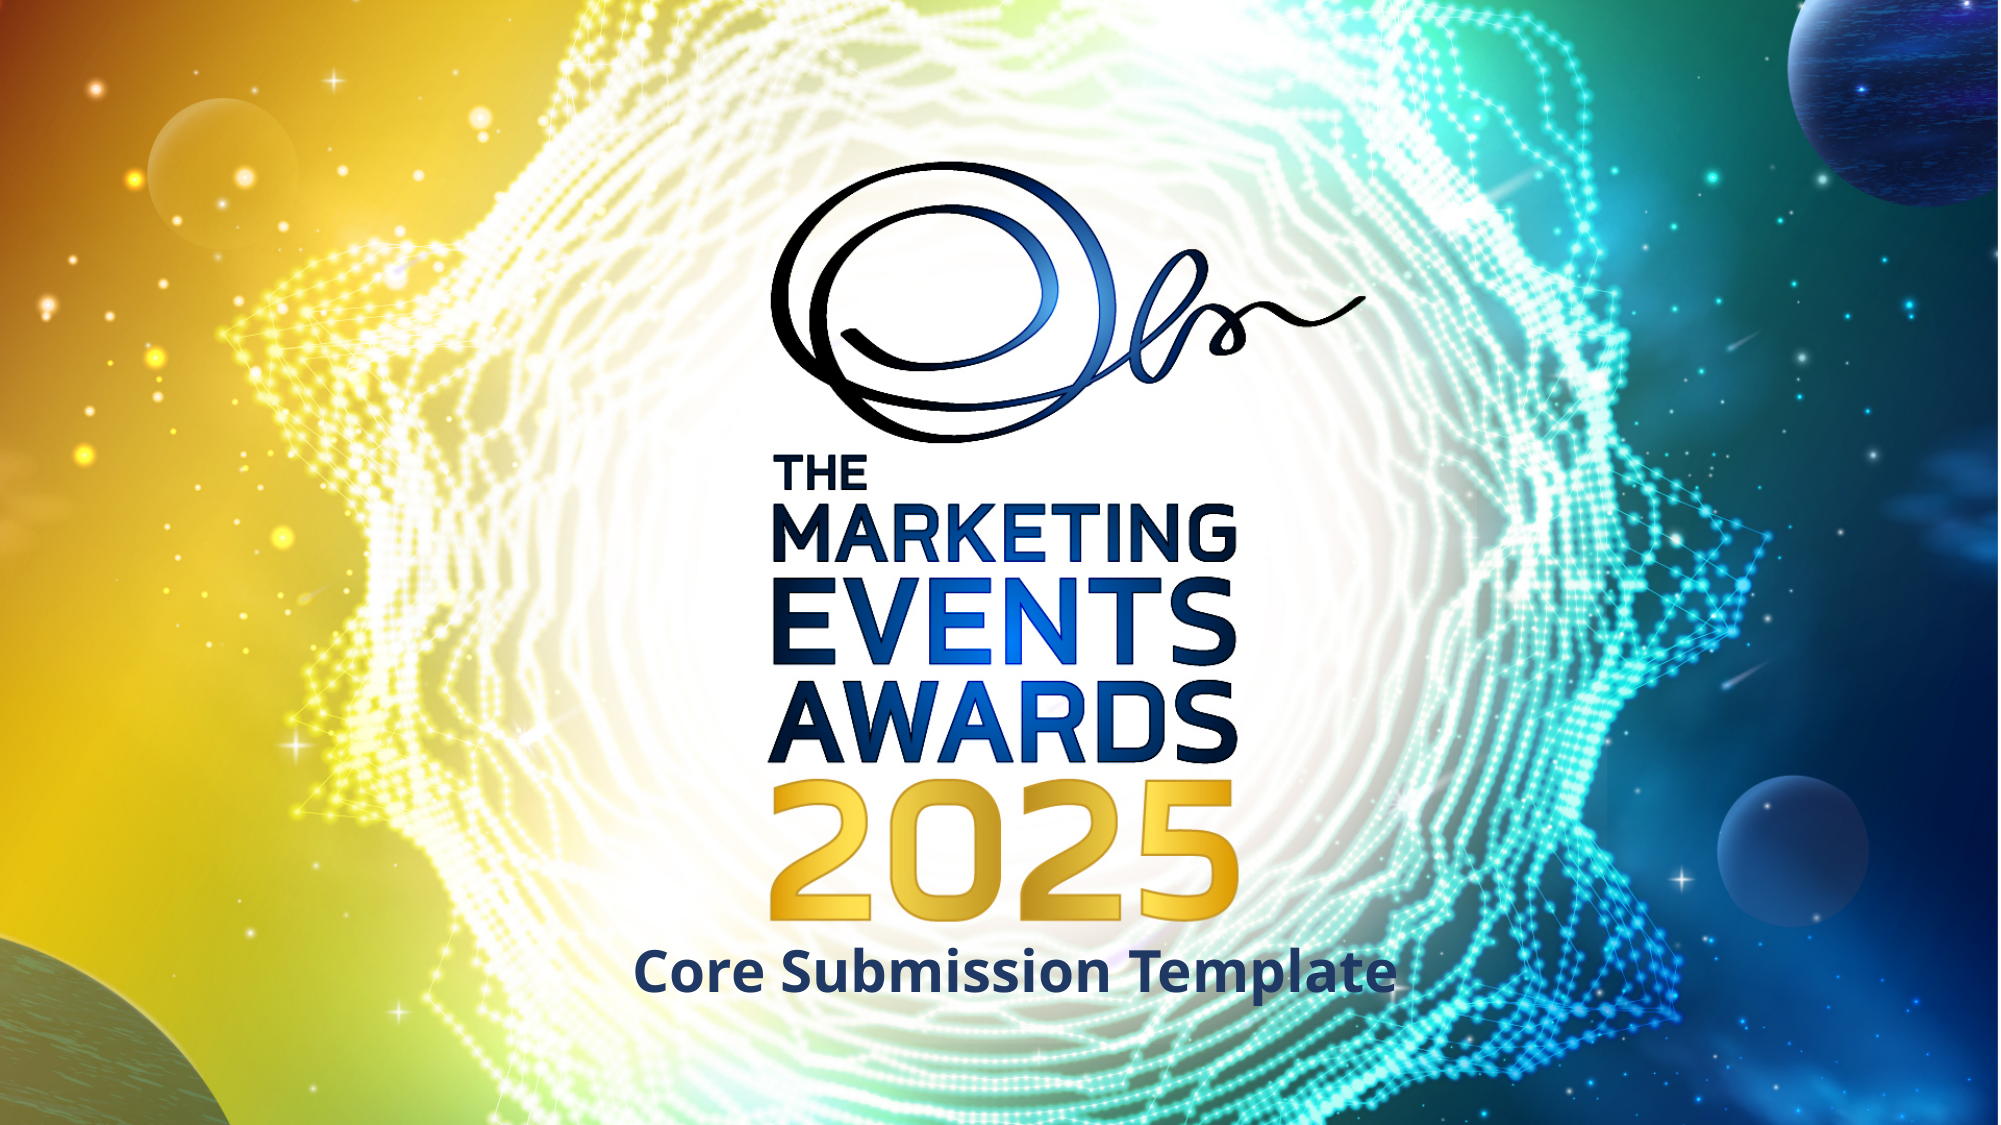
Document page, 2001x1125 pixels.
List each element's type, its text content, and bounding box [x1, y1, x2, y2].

picture [1617, 927, 1629, 934]
picture [0, 0, 2000, 1125]
picture [1608, 888, 1619, 898]
subtitle Core Submission Template [266, 934, 1766, 1125]
